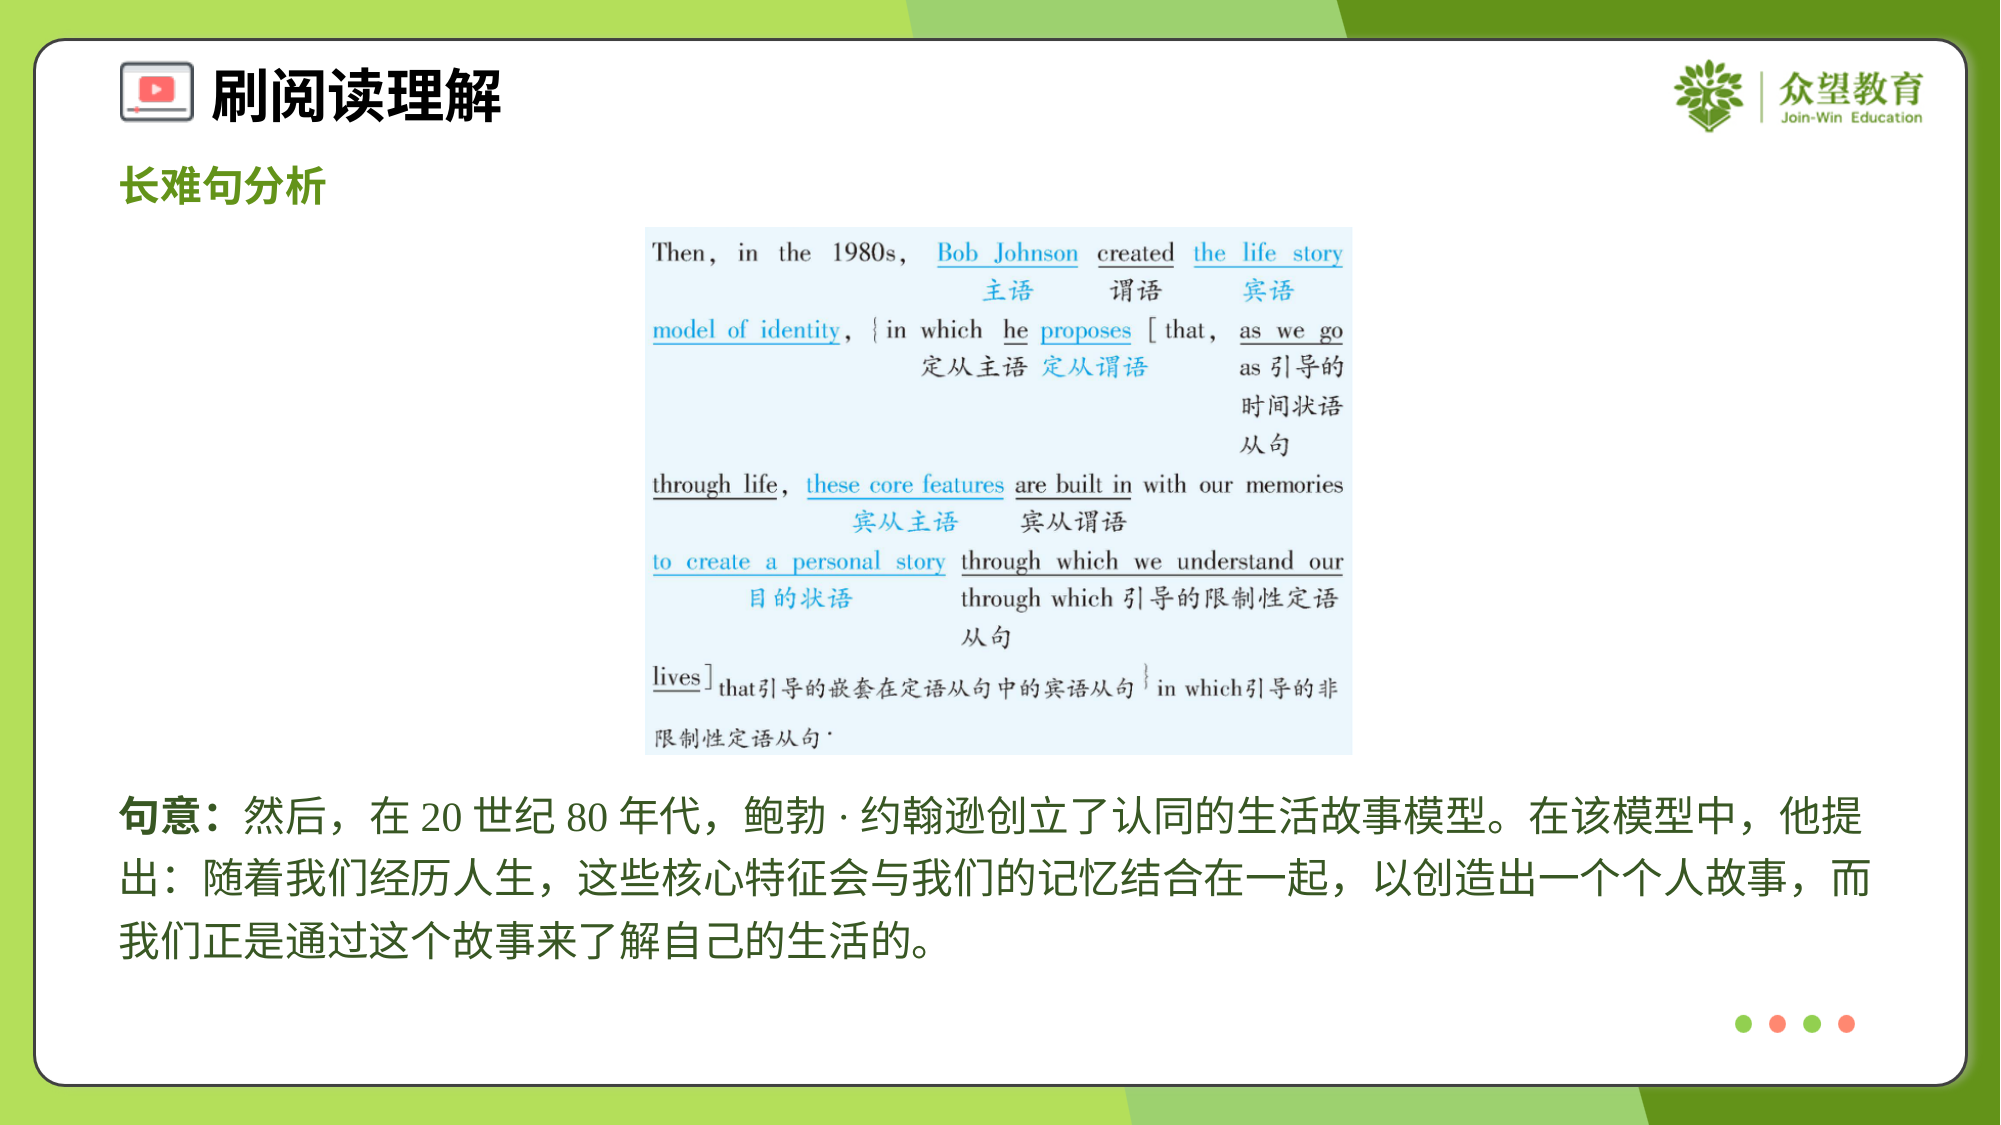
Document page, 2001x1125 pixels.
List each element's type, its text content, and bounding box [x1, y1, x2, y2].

text_box 句意：然后，在20世纪80年代，鲍勃·约翰逊创立了认同的生活故事模型。在该模型中，他提出：随着我们经历人生，这些核心特征会与我们的记忆结合在一起，以创造出一个个人故事，而我们正是通过这个故事来了解自己的生活的。 [118, 777, 1883, 960]
picture [0, 0, 2000, 1125]
text_box 长难句分析 [118, 147, 1883, 206]
